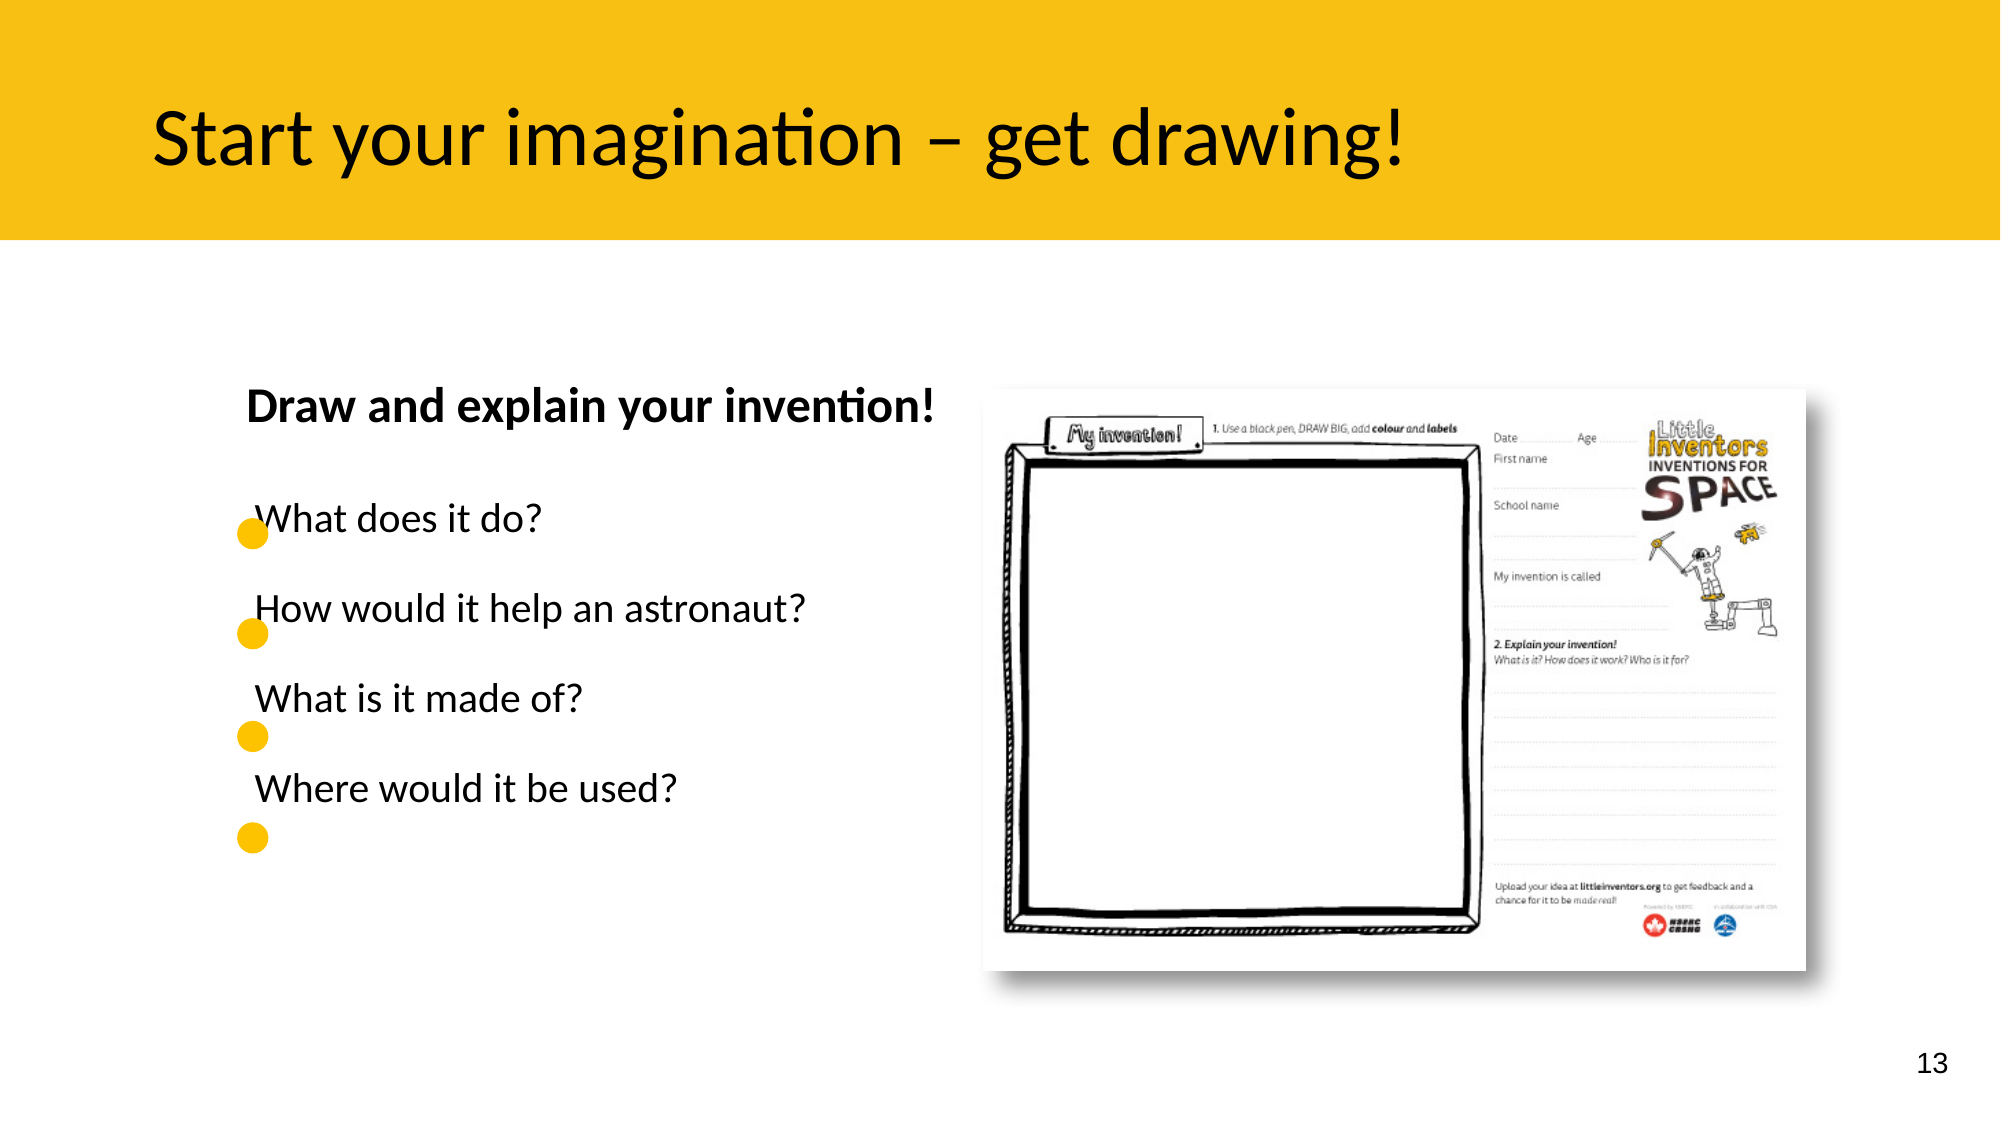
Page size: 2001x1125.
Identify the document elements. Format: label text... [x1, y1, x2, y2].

picture [983, 389, 1806, 971]
text_box [237, 518, 269, 550]
text_box 13 [1899, 1029, 1964, 1100]
text_box [237, 618, 269, 650]
list Draw and explain your invention! What does it do? How would it help an astronaut? What is it made of? Where would it be used? [231, 364, 1886, 981]
title Start your imagination – get drawing! [137, 55, 1863, 221]
text_box [237, 720, 269, 753]
text_box [237, 822, 269, 854]
